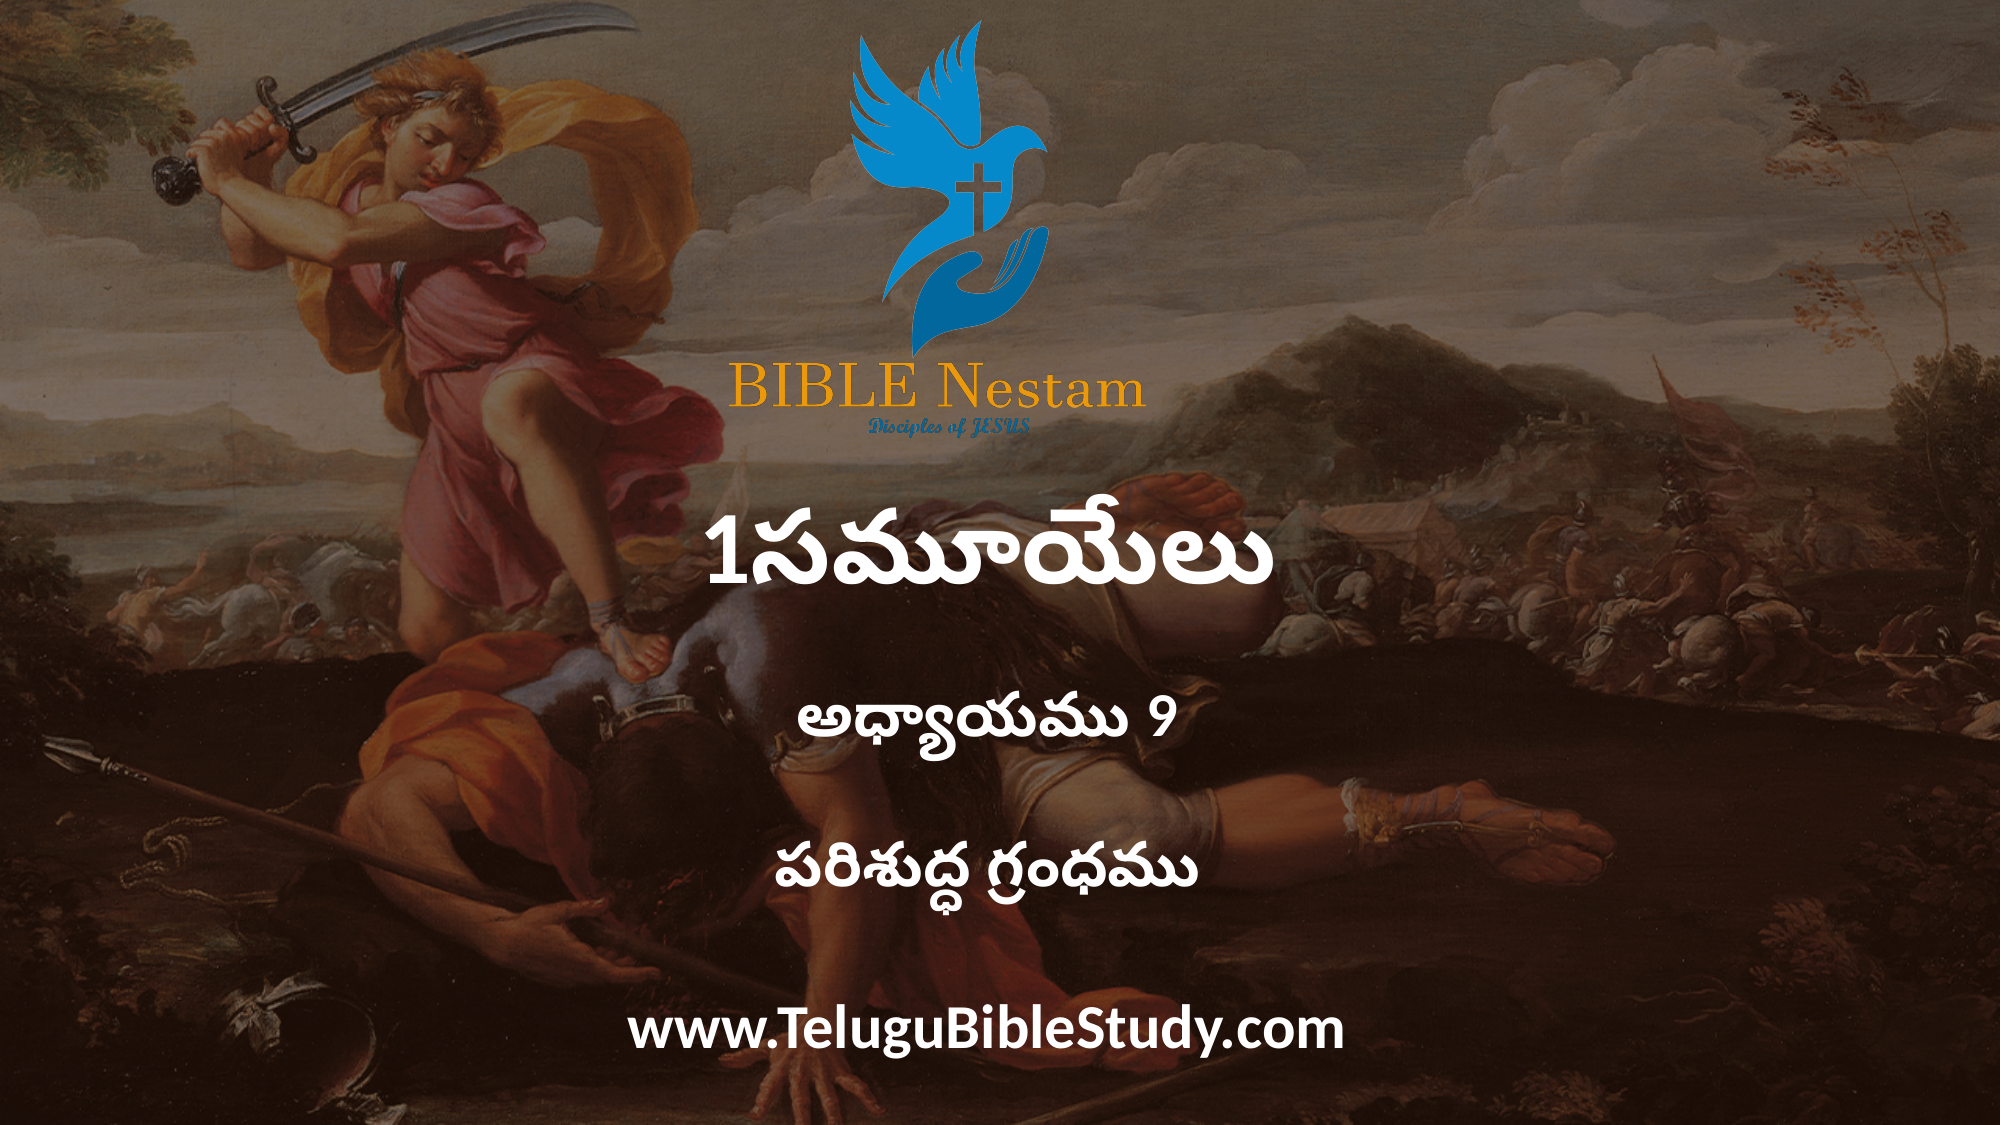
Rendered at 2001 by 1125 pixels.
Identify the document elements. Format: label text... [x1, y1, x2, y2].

subtitle అధ్యాయము 9 పరిశుద్ధ గ్రంధము www.TeluguBibleStudy.com [50, 666, 1925, 1084]
title 1సమూయేలు [50, 437, 1925, 646]
picture [0, 0, 2000, 1125]
